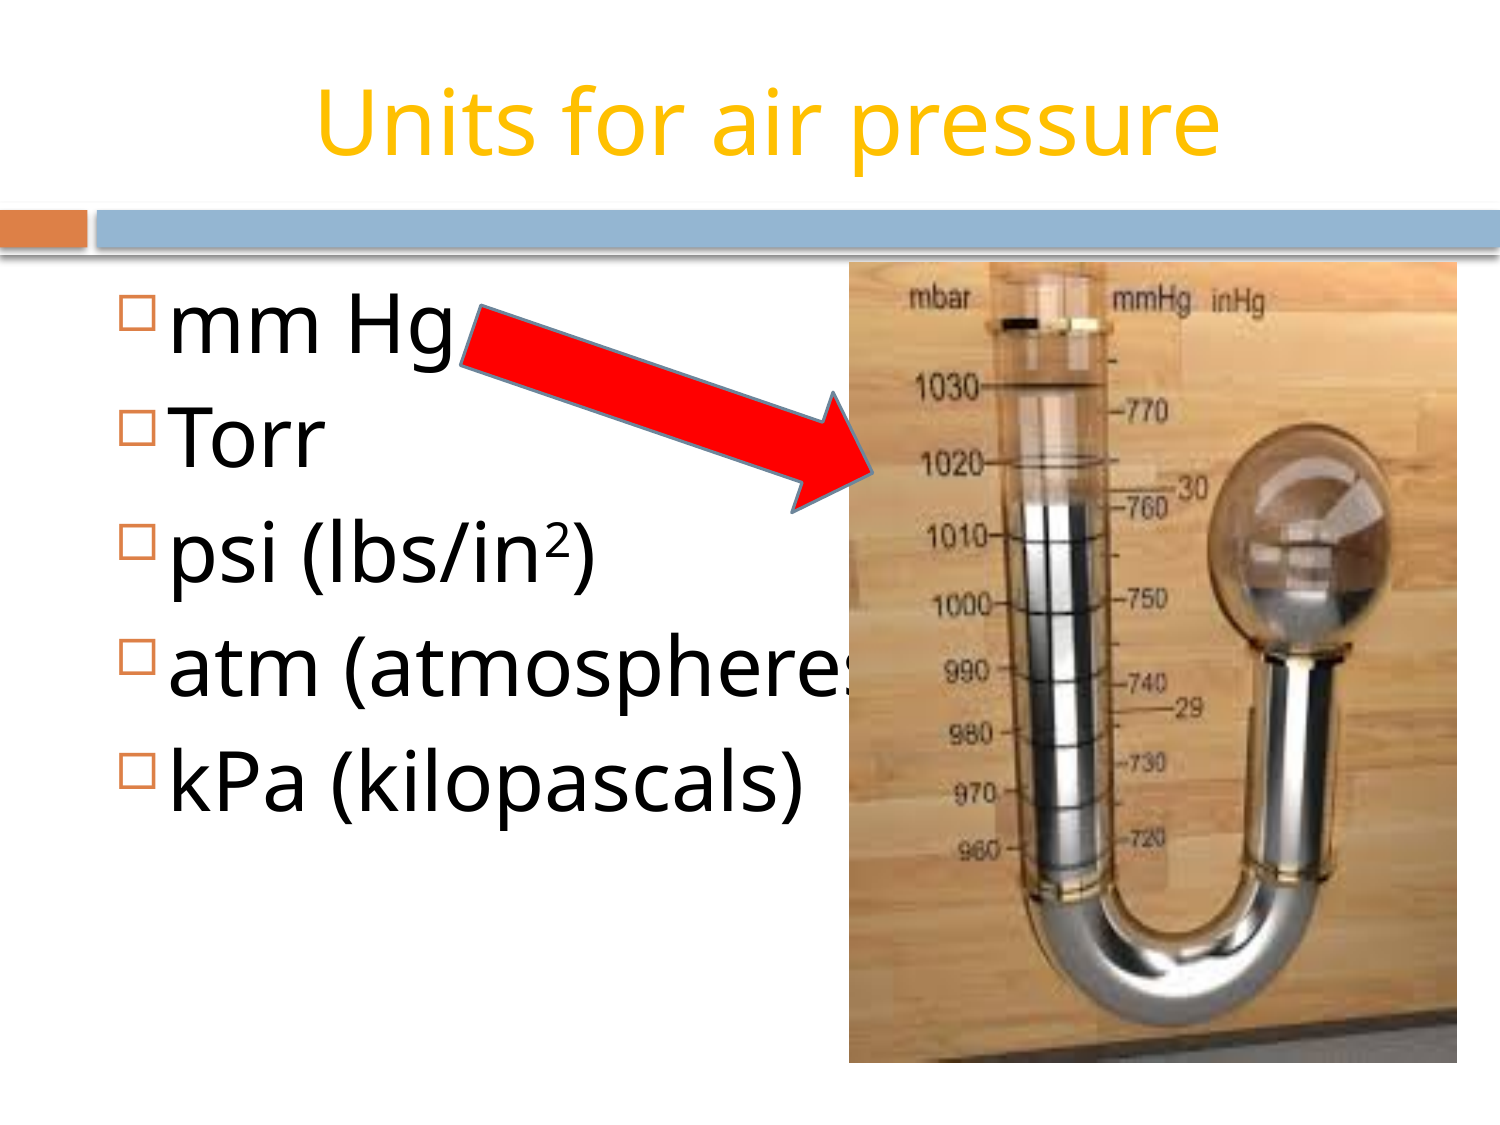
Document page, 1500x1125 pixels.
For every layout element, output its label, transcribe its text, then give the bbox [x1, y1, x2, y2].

title Units for air pressure [100, 37, 1438, 200]
list mm Hg Torr psi (lbs/in2) atm (atmospheres) kPa (kilopascals) [100, 262, 848, 1000]
text_box [458, 303, 843, 515]
picture [849, 262, 1457, 1063]
